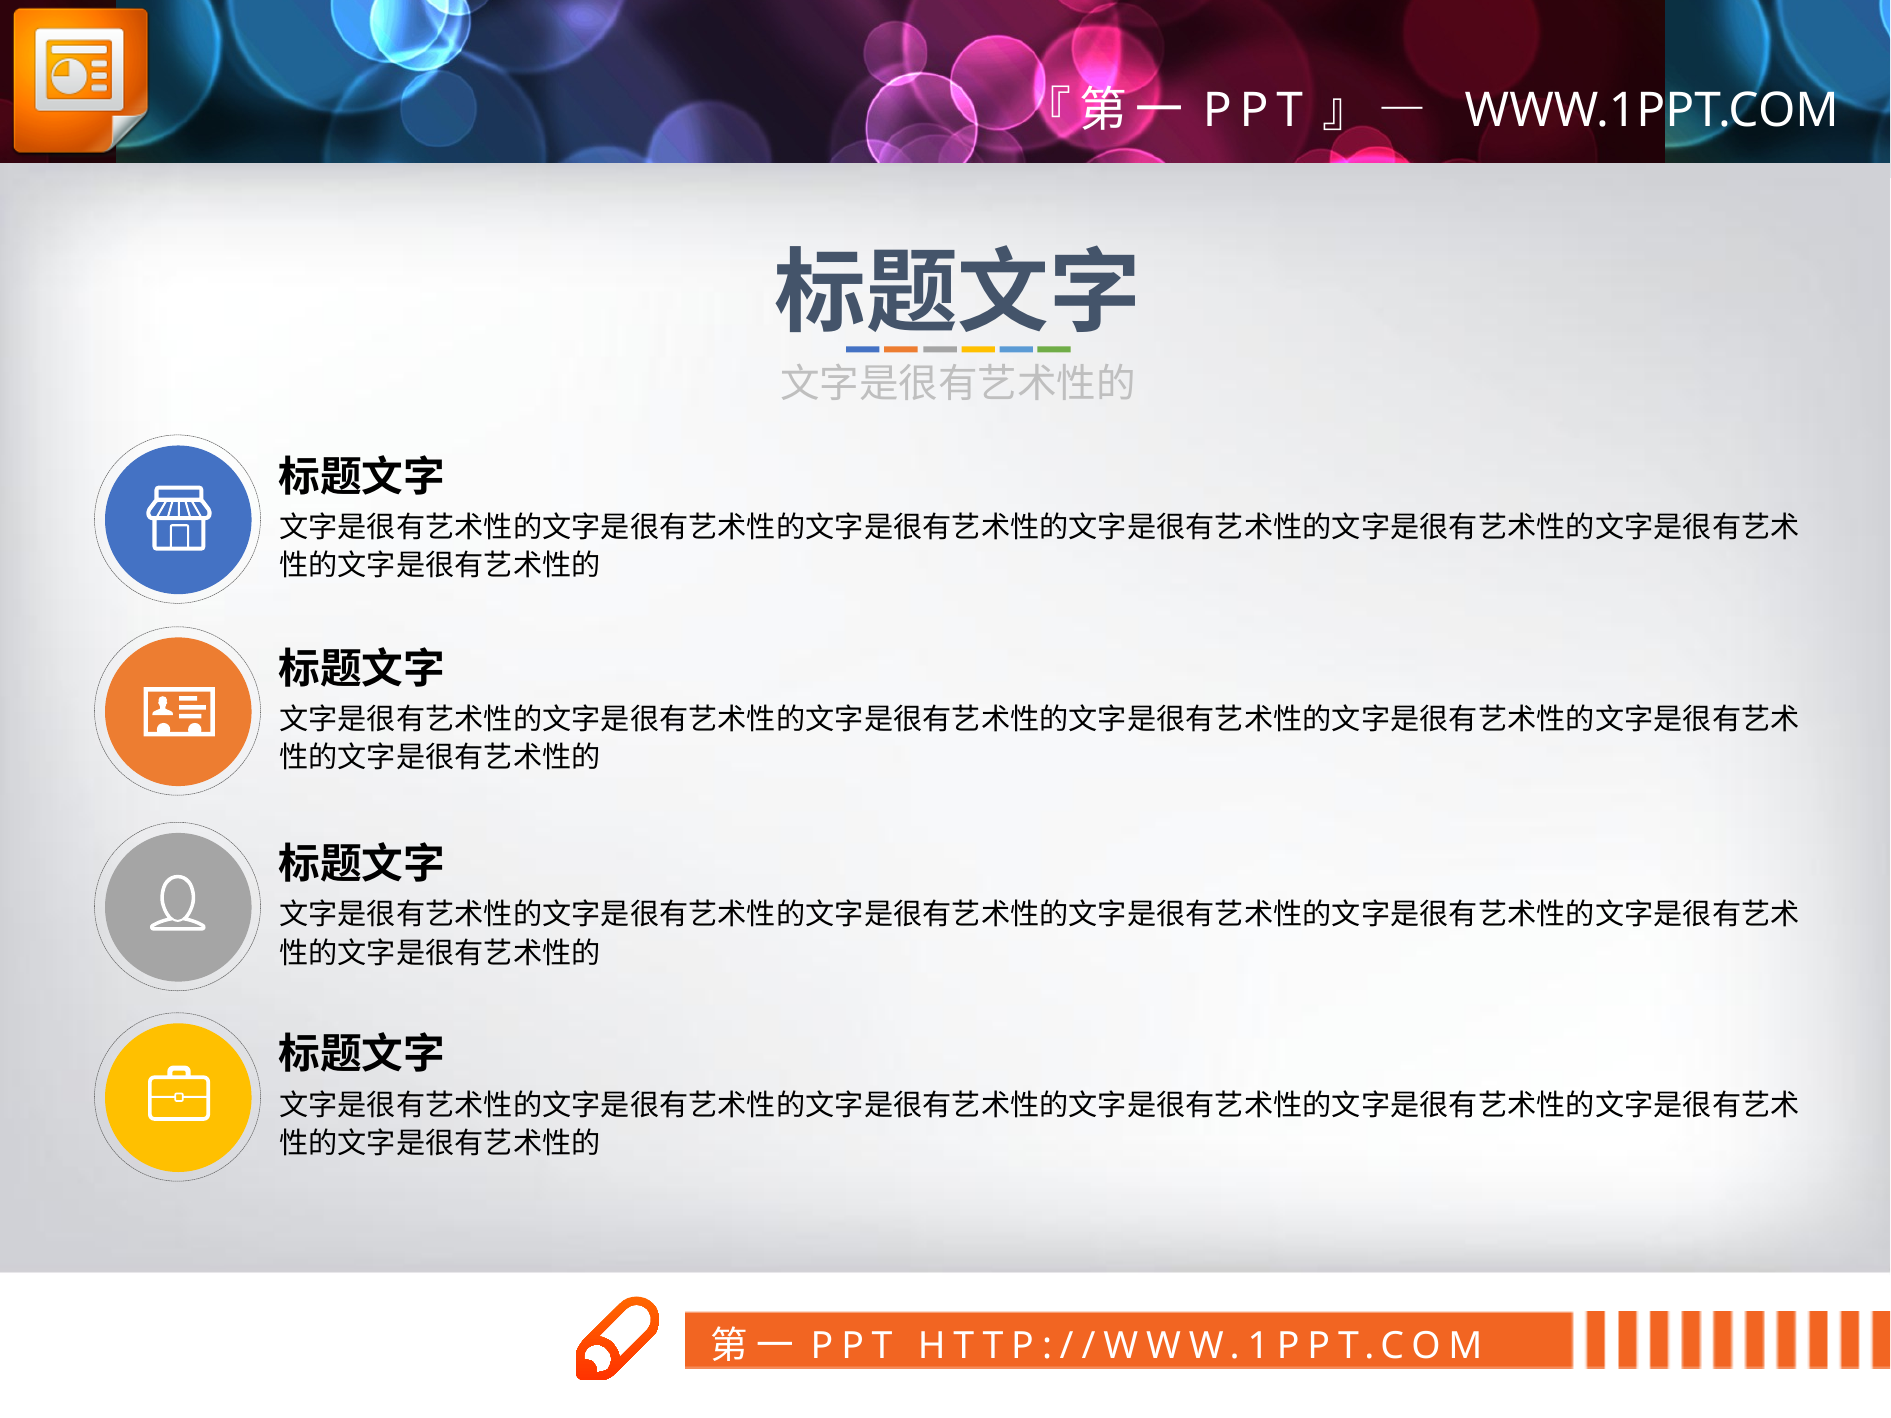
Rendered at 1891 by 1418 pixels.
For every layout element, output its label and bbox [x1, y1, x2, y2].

text_box [94, 1012, 1832, 1182]
text_box [94, 822, 1832, 991]
picture [685, 1311, 1891, 1369]
text_box [99, 225, 1818, 415]
text_box [94, 434, 1832, 604]
text_box [94, 626, 1832, 796]
picture [0, 0, 1891, 1275]
